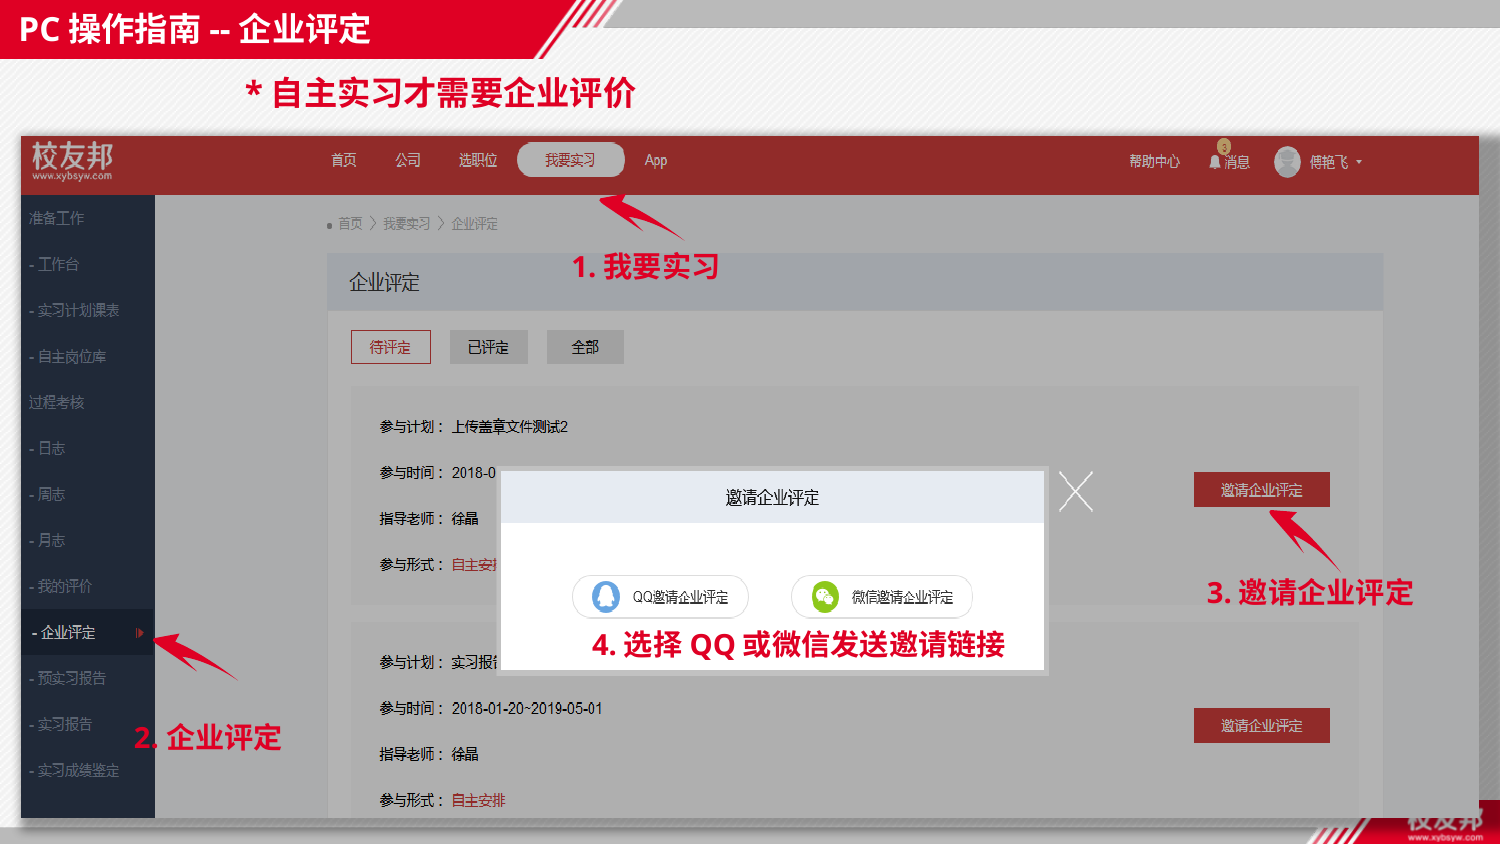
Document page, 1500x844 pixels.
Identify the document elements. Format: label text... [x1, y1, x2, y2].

text_box PC操作指南--企业评定 [2, 1, 569, 56]
text_box *自主实习才需要企业评价 [2, 56, 808, 122]
picture [0, 0, 1500, 844]
